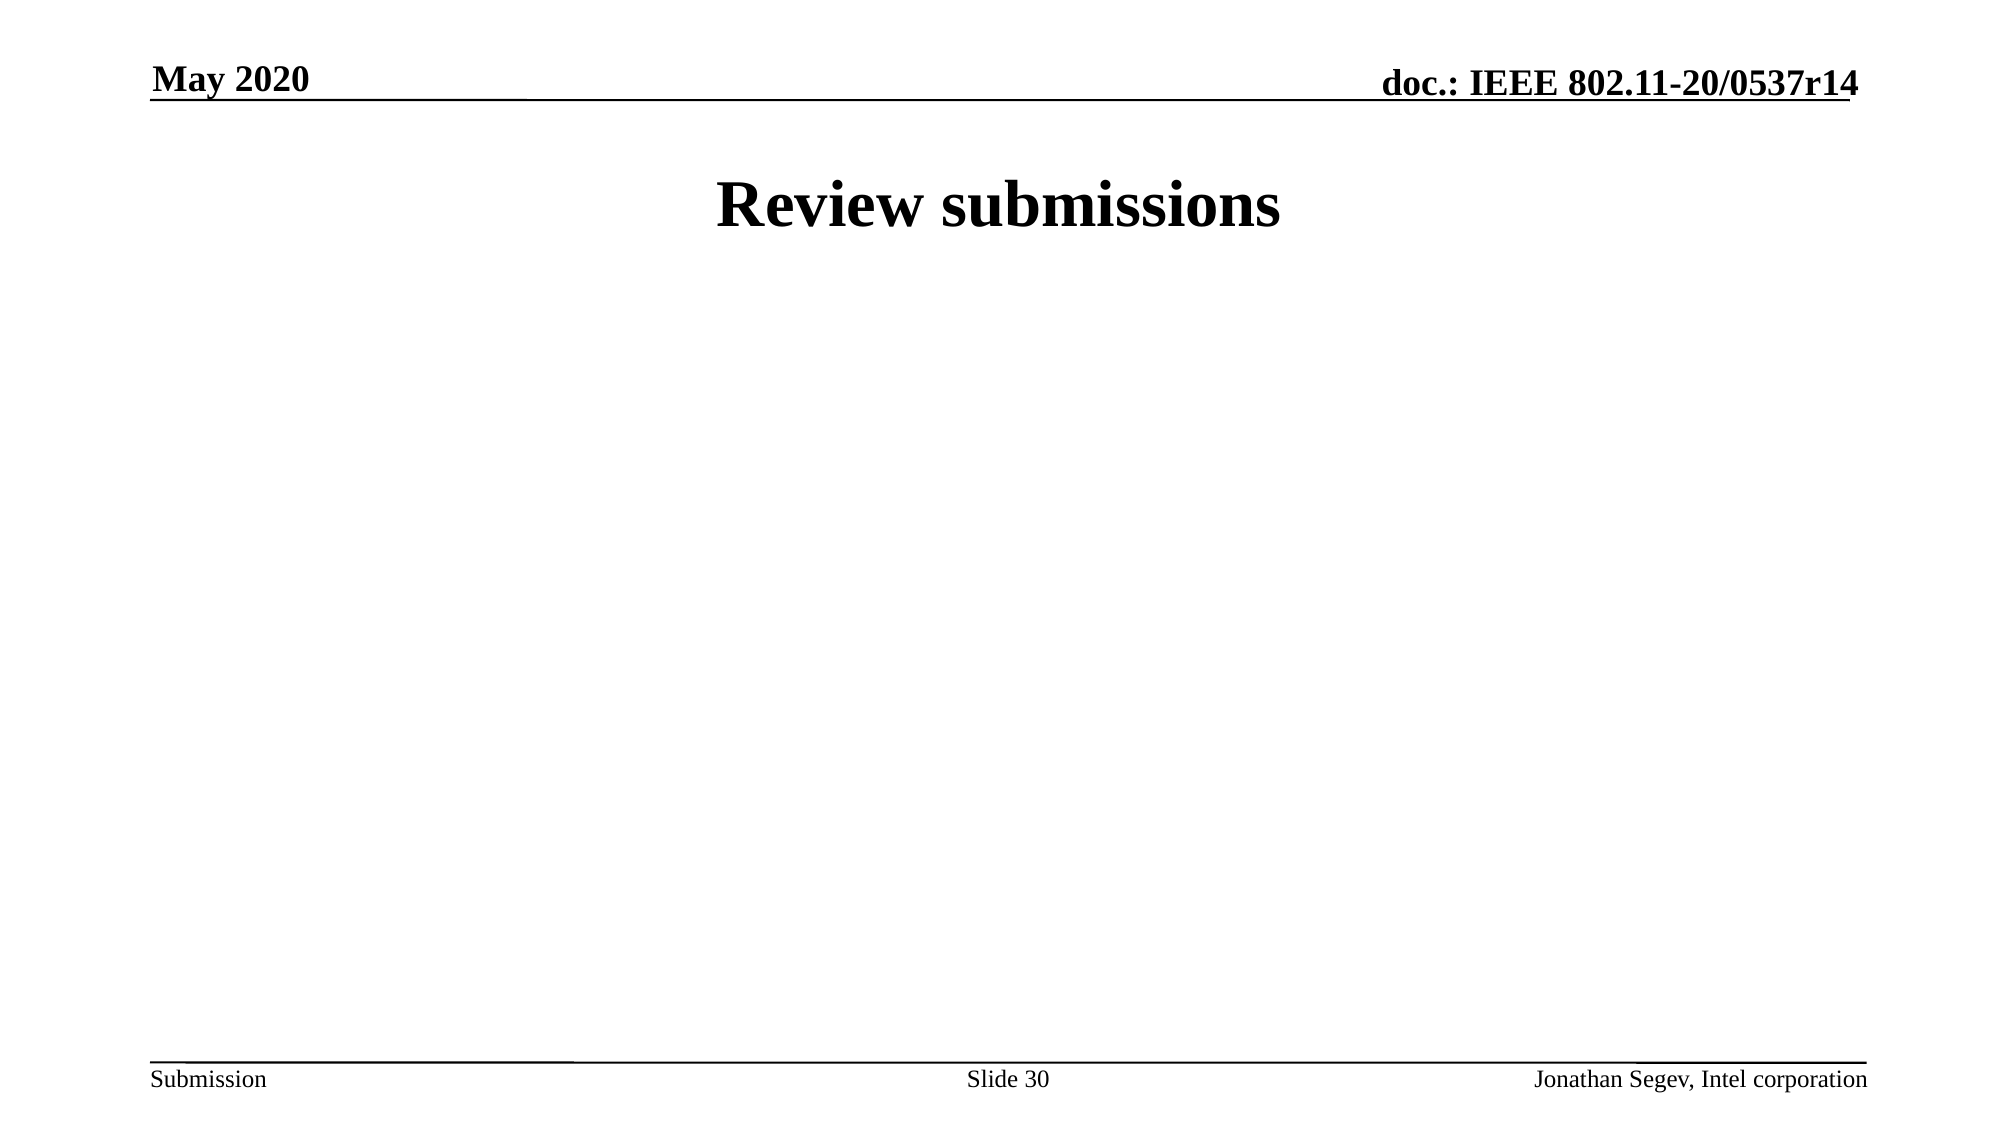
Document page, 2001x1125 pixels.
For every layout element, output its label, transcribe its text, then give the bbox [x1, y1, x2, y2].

slide_number Slide 30 [950, 1061, 1067, 1123]
footer Jonathan Segev, Intel corporation [1171, 1061, 1869, 1093]
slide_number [152, 54, 563, 100]
title Review submissions [149, 112, 1850, 288]
